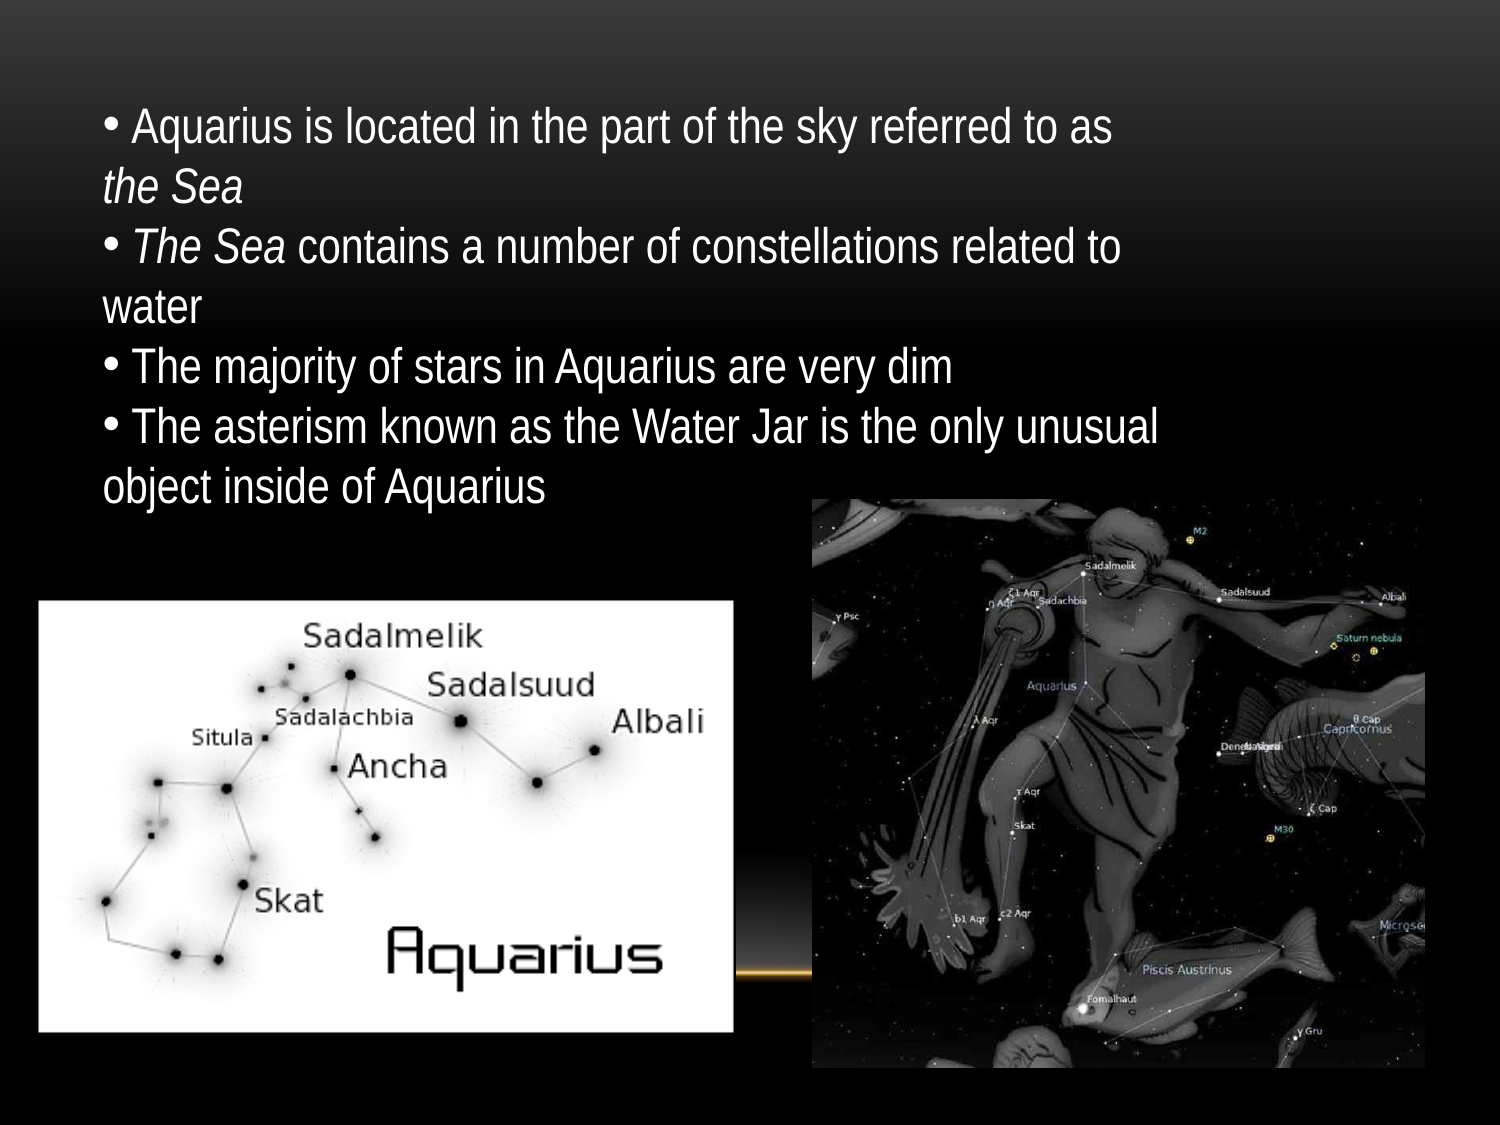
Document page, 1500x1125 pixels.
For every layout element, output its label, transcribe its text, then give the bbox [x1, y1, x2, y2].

picture [0, 0, 1500, 1125]
text_box Aquarius is located in the part of the sky referred to as the Sea The Sea contains a number of constellations related to water The majority of stars in Aquarius are very dim The asterism known as the Water Jar is the only unusual object inside of Aquarius [87, 85, 1188, 525]
